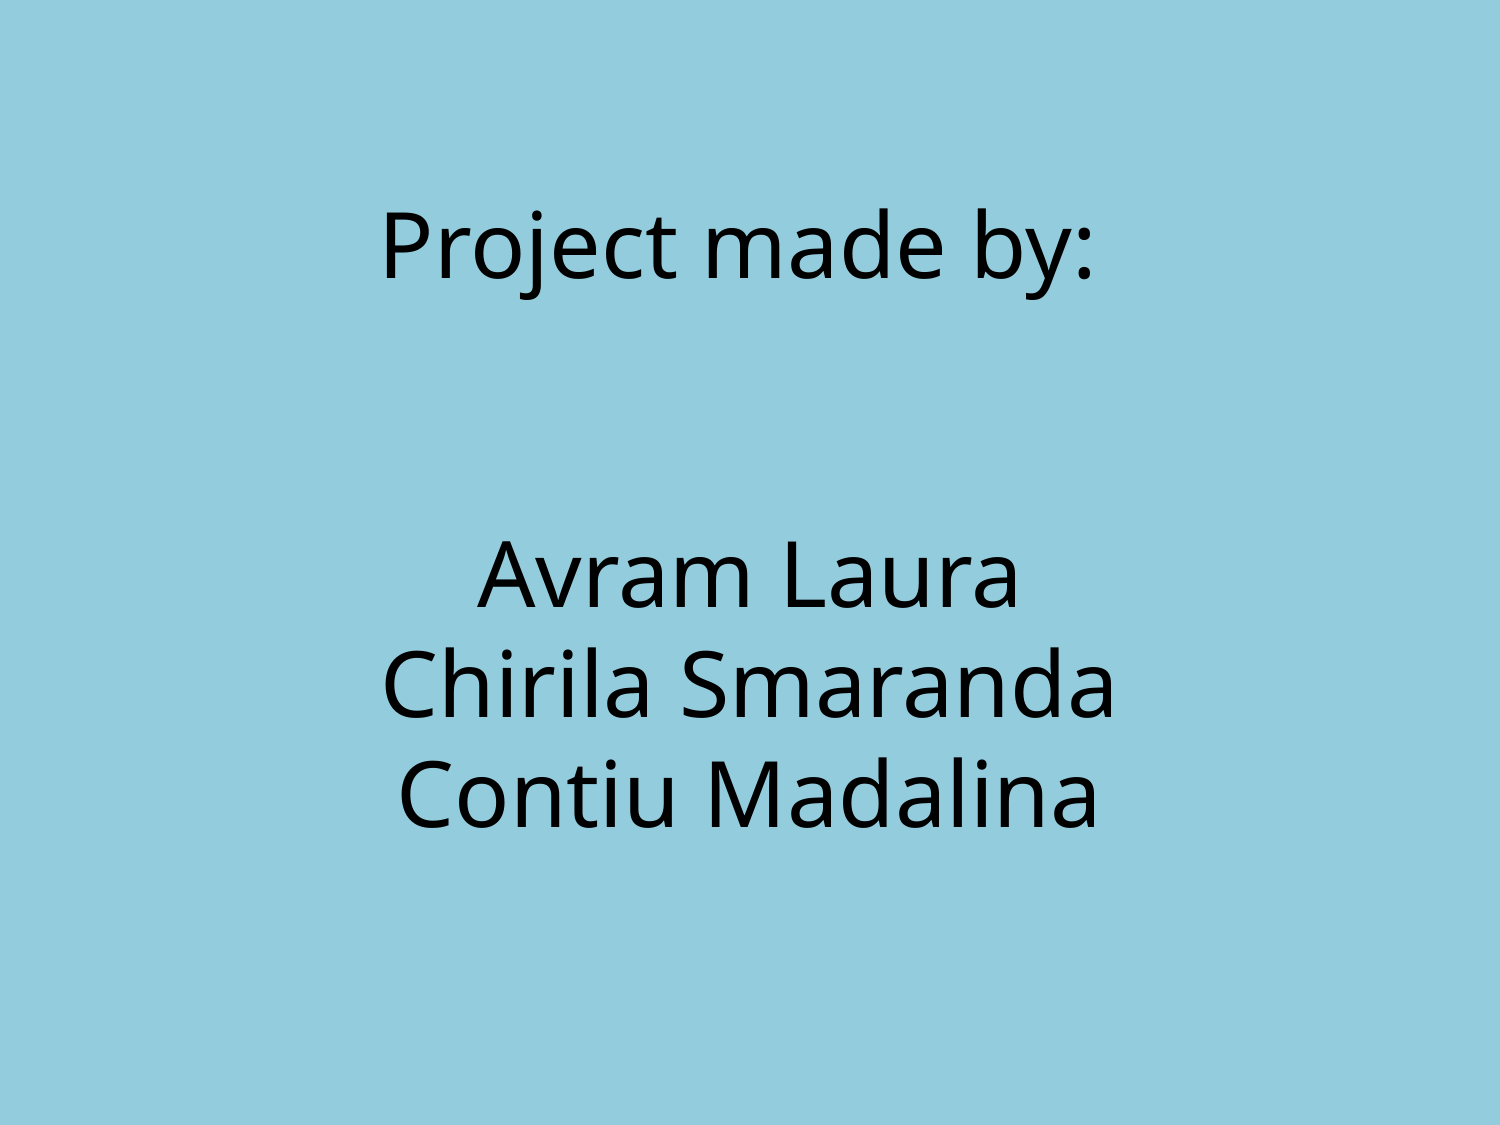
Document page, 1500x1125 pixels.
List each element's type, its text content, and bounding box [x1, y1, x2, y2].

title Project made by: Avram Laura Chirila Smaranda Contiu Madalina [75, 45, 1425, 988]
